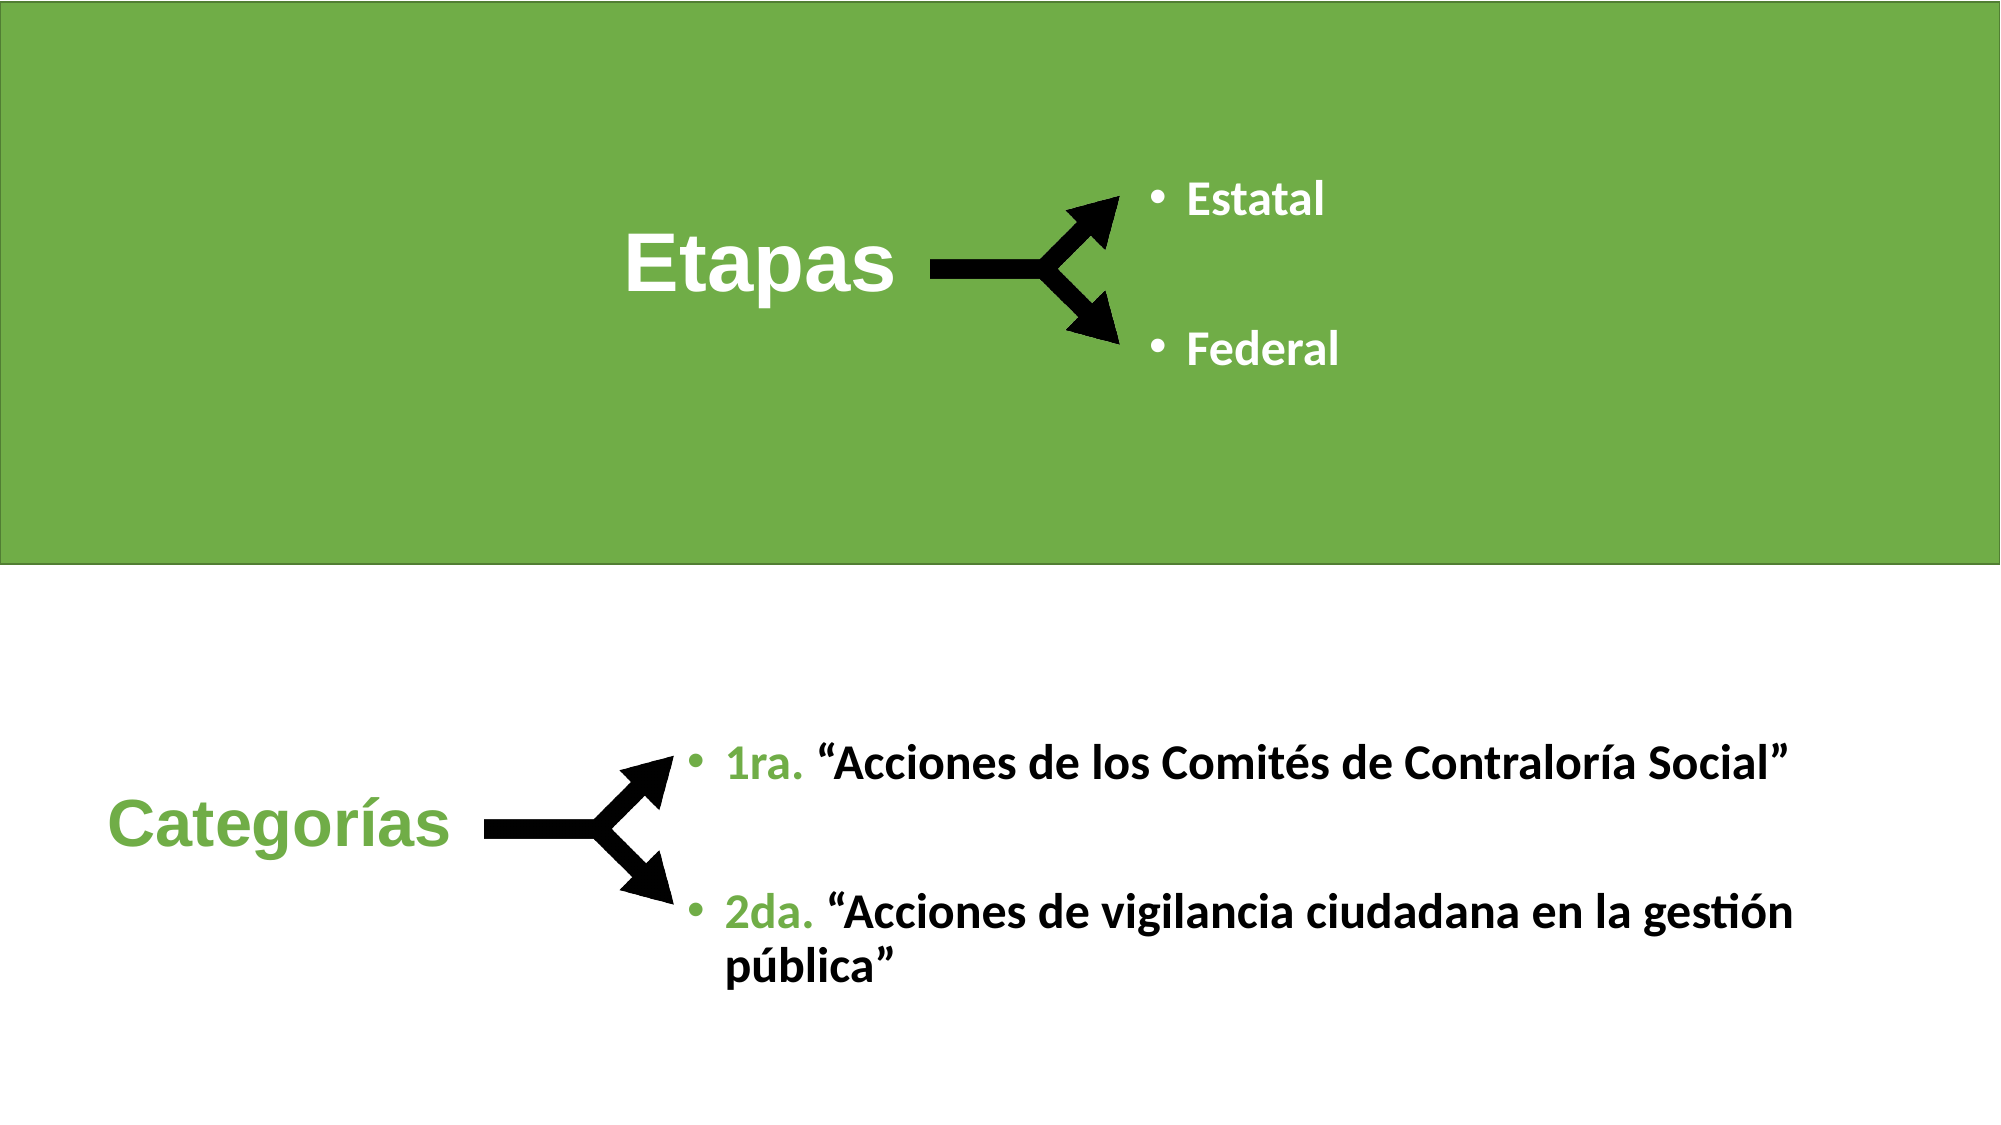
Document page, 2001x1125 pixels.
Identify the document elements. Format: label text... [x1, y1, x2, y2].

picture [483, 734, 674, 925]
picture [930, 174, 1121, 365]
list Estatal Federal [1134, 164, 1675, 424]
text_box Categorías [92, 716, 1818, 934]
text_box 1ra. “Acciones de los Comités de Contraloría Social” 2da. “Acciones de vigilancia ciudadana en la gestión pública” [672, 728, 1938, 1022]
title Etapas [608, 155, 1404, 373]
text_box [0, 1, 2000, 565]
